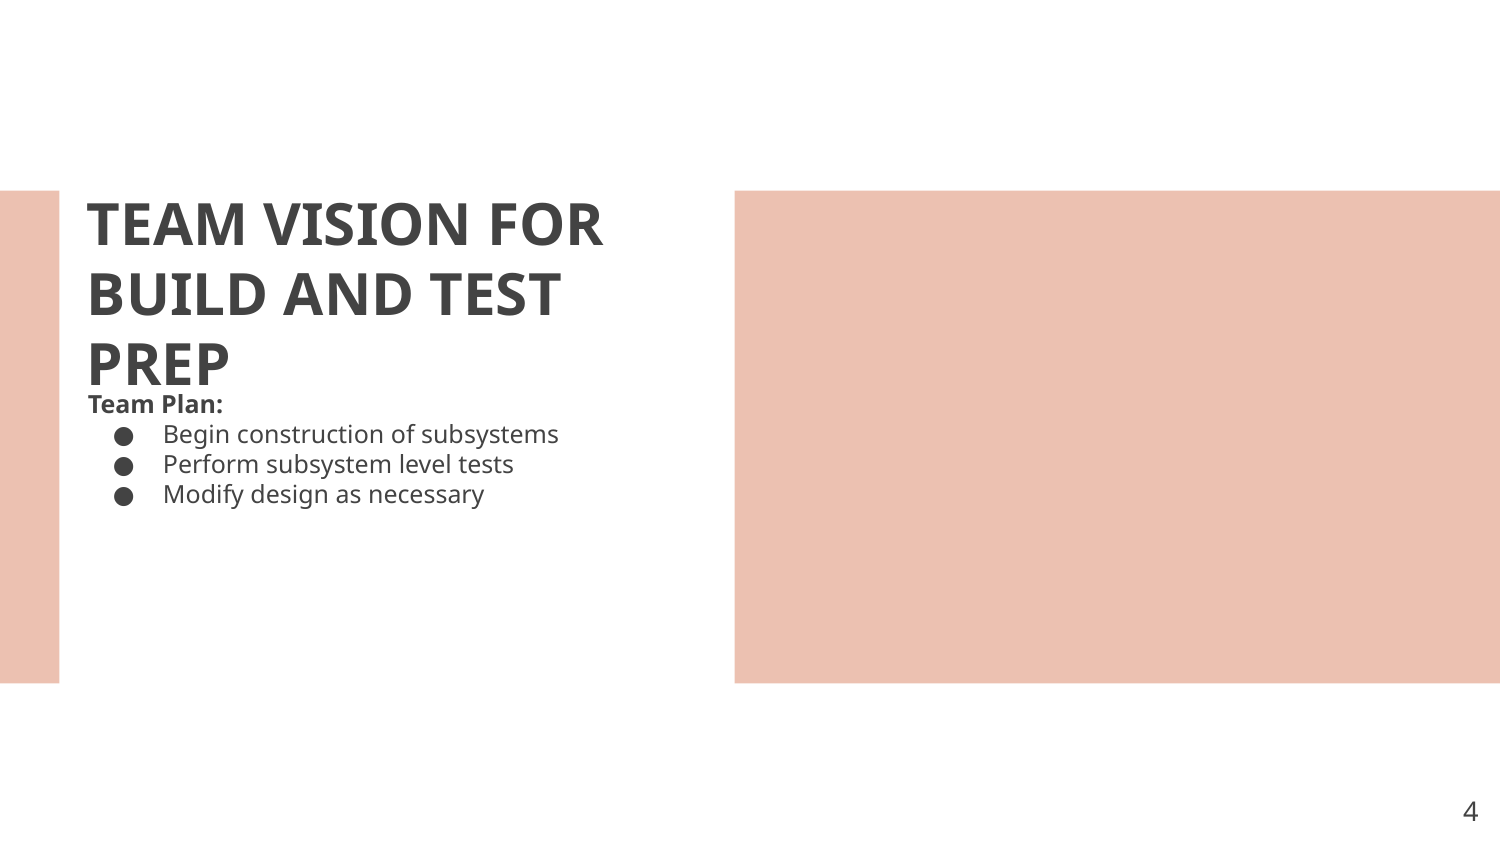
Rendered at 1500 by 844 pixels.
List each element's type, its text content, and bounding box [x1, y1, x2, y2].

text_box [0, 190, 60, 684]
slide_number ‹#› [1403, 779, 1494, 844]
title TEAM VISION FOR BUILD AND TEST PREP [71, 190, 735, 395]
subtitle Team Plan: Begin construction of subsystems Perform subsystem level tests Modify design as necessary [72, 395, 634, 684]
text_box [734, 190, 1500, 684]
